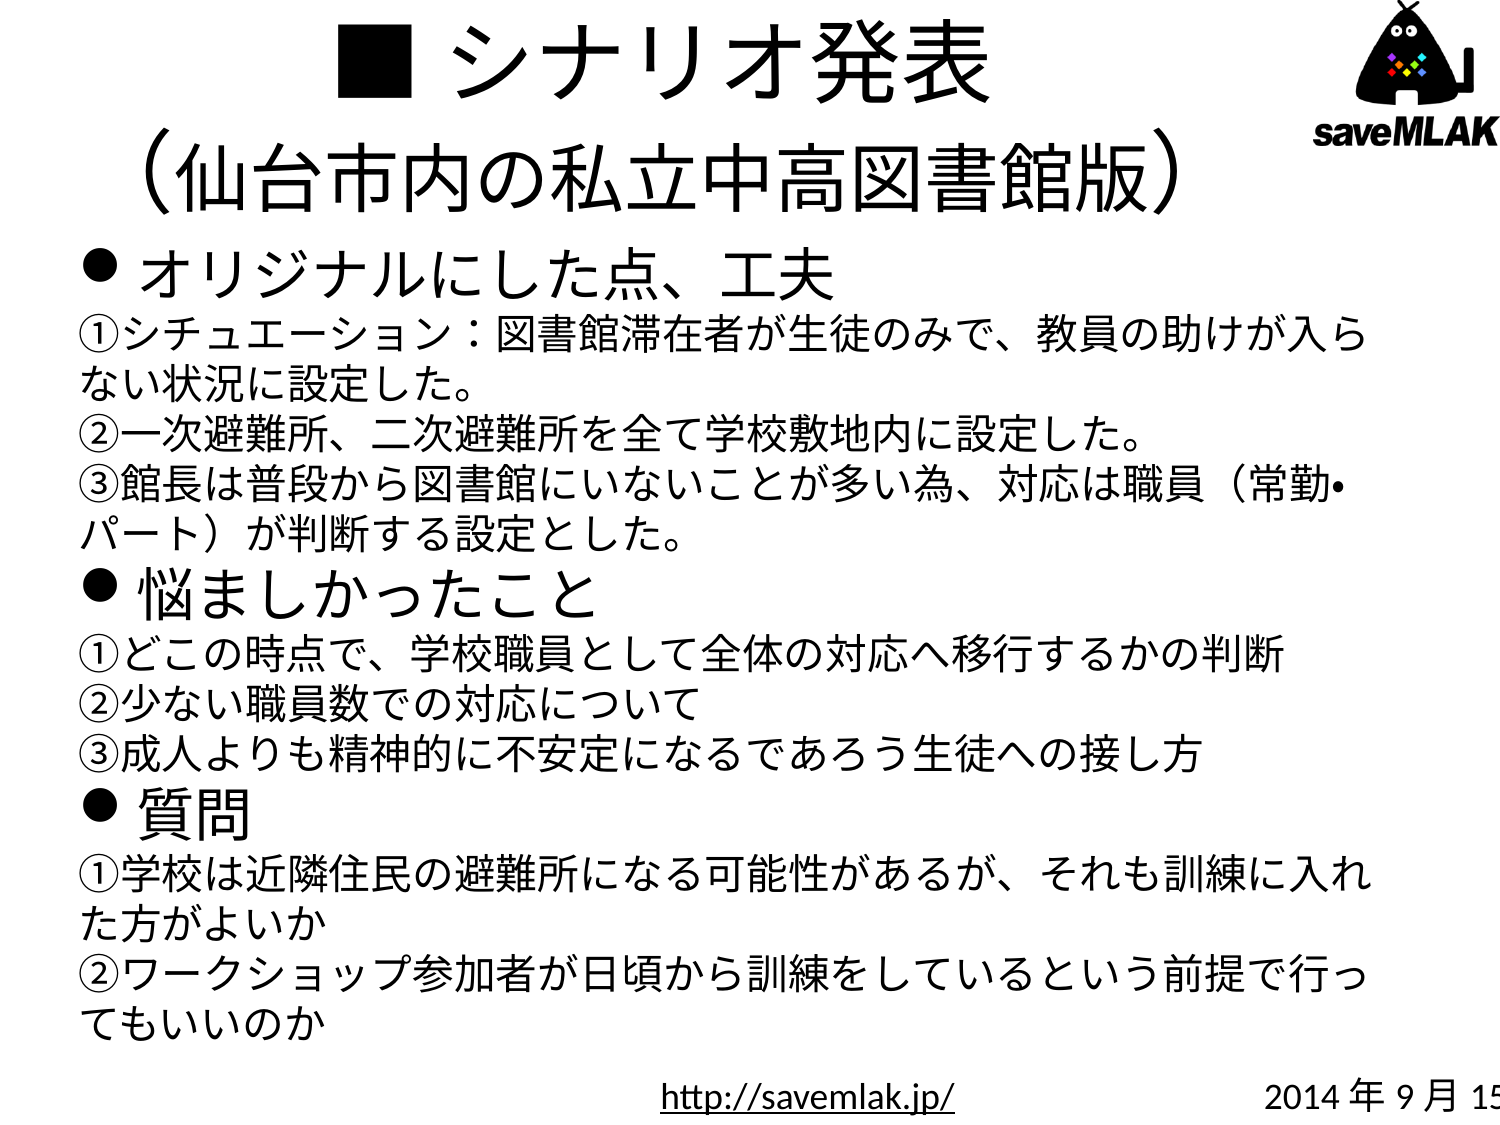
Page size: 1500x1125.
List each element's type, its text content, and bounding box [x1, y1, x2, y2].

text_box http://savemlak.jp/ 2014年9月15日 [645, 1064, 1500, 1125]
title ■シナリオ発表 （仙台市内の私立中高図書館版） [42, 7, 1281, 223]
text_box オリジナルにした点、工夫 ①シチュエーション：図書館滞在者が生徒のみで、教員の助けが入らない状況に設定した。 ②一次避難所、二次避難所を全て学校敷地内に設定した。 ③館長は普段から図書館にいないことが多い為、対応は職員（常勤・パート）が判断する設定とした。 悩ましかったこと ①どこの時点で、学校職員として全体の対応へ移行するかの判断 ②少ない職員数での対応について ③成人よりも精神的に不安定になるであろう生徒への接し方 質問 ①学校は近隣住民の避難所になる可能性があるが、それも訓練に入れた方がよいか ②ワークショップ参加者が日頃から訓練をしているという前提で行ってもいいのか [63, 230, 1423, 1056]
picture [1313, 0, 1500, 146]
